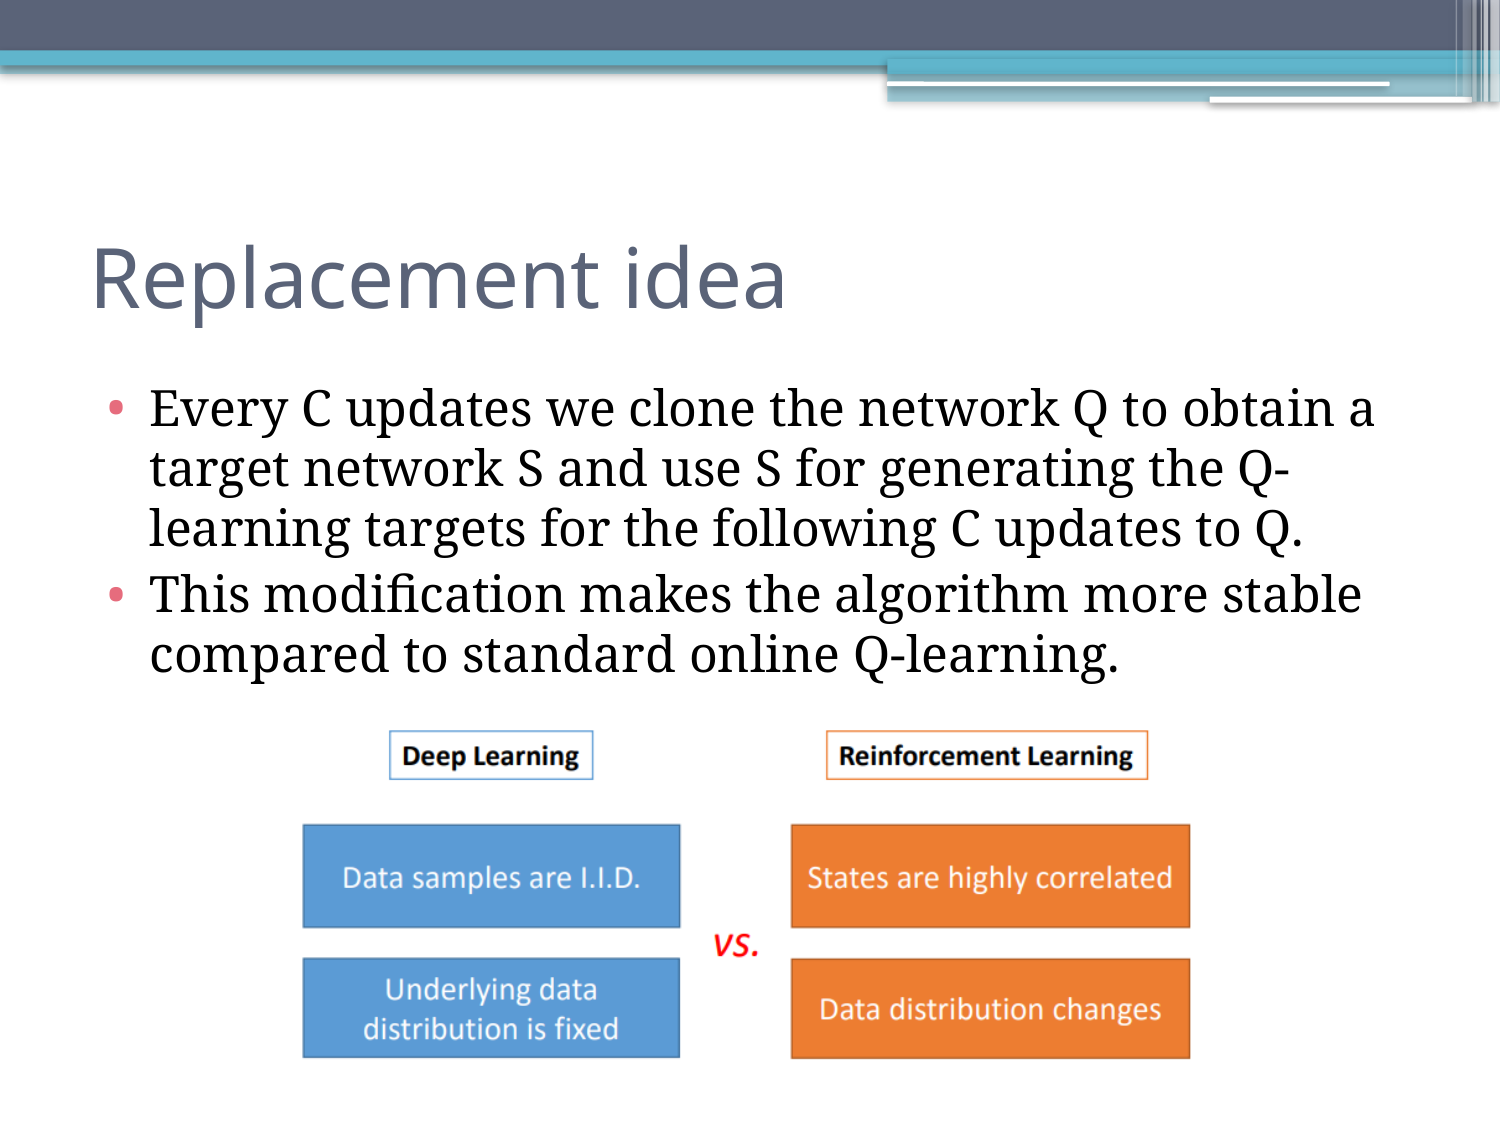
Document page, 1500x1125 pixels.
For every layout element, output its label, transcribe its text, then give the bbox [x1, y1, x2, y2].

title Replacement idea [75, 187, 1425, 363]
list Every C updates we clone the network Q to obtain a target network S and use S for generating the Q-learning targets for the following C updates to Q. This modification makes the algorithm more stable compared to standard online Q-learning. [75, 368, 1425, 1079]
picture [274, 692, 1235, 1120]
